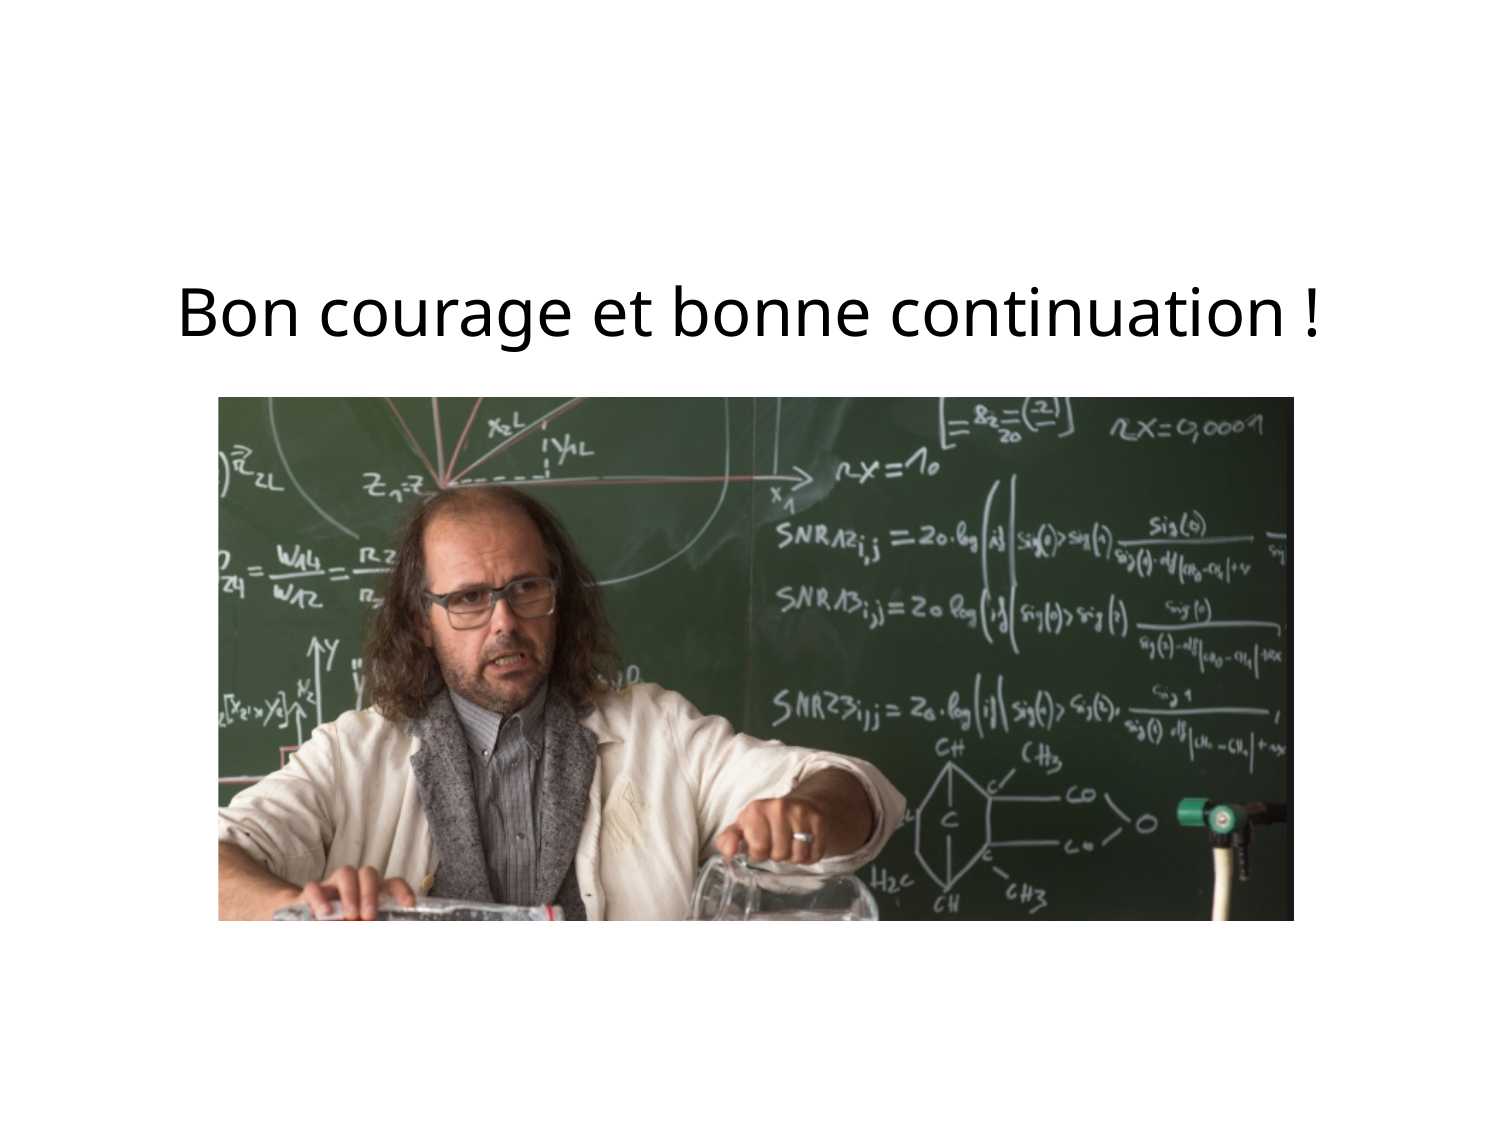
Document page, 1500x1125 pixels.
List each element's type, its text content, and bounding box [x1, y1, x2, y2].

list Bon courage et bonne continuation ! [75, 262, 1425, 1005]
picture [218, 396, 1295, 921]
